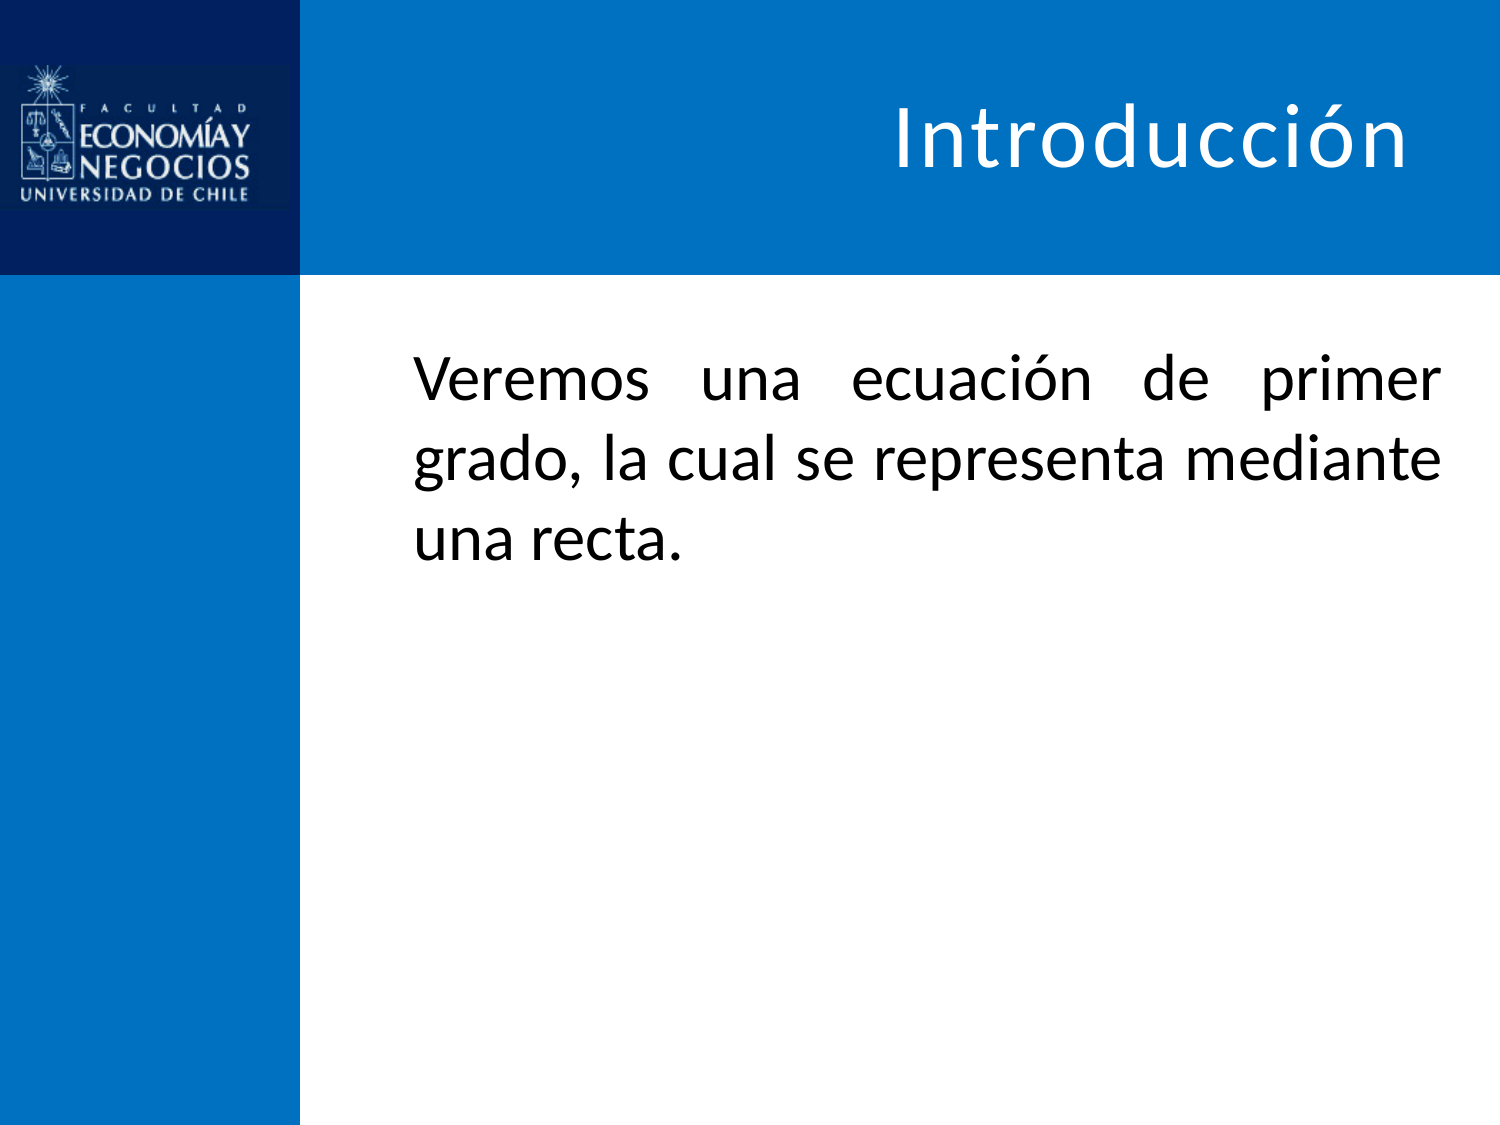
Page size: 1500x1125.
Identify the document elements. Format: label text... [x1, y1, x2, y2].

text_box Veremos una ecuación de primer grado, la cual se representa mediante una recta. [398, 326, 1459, 581]
title Introducción [399, 37, 1425, 225]
picture [0, 64, 290, 211]
